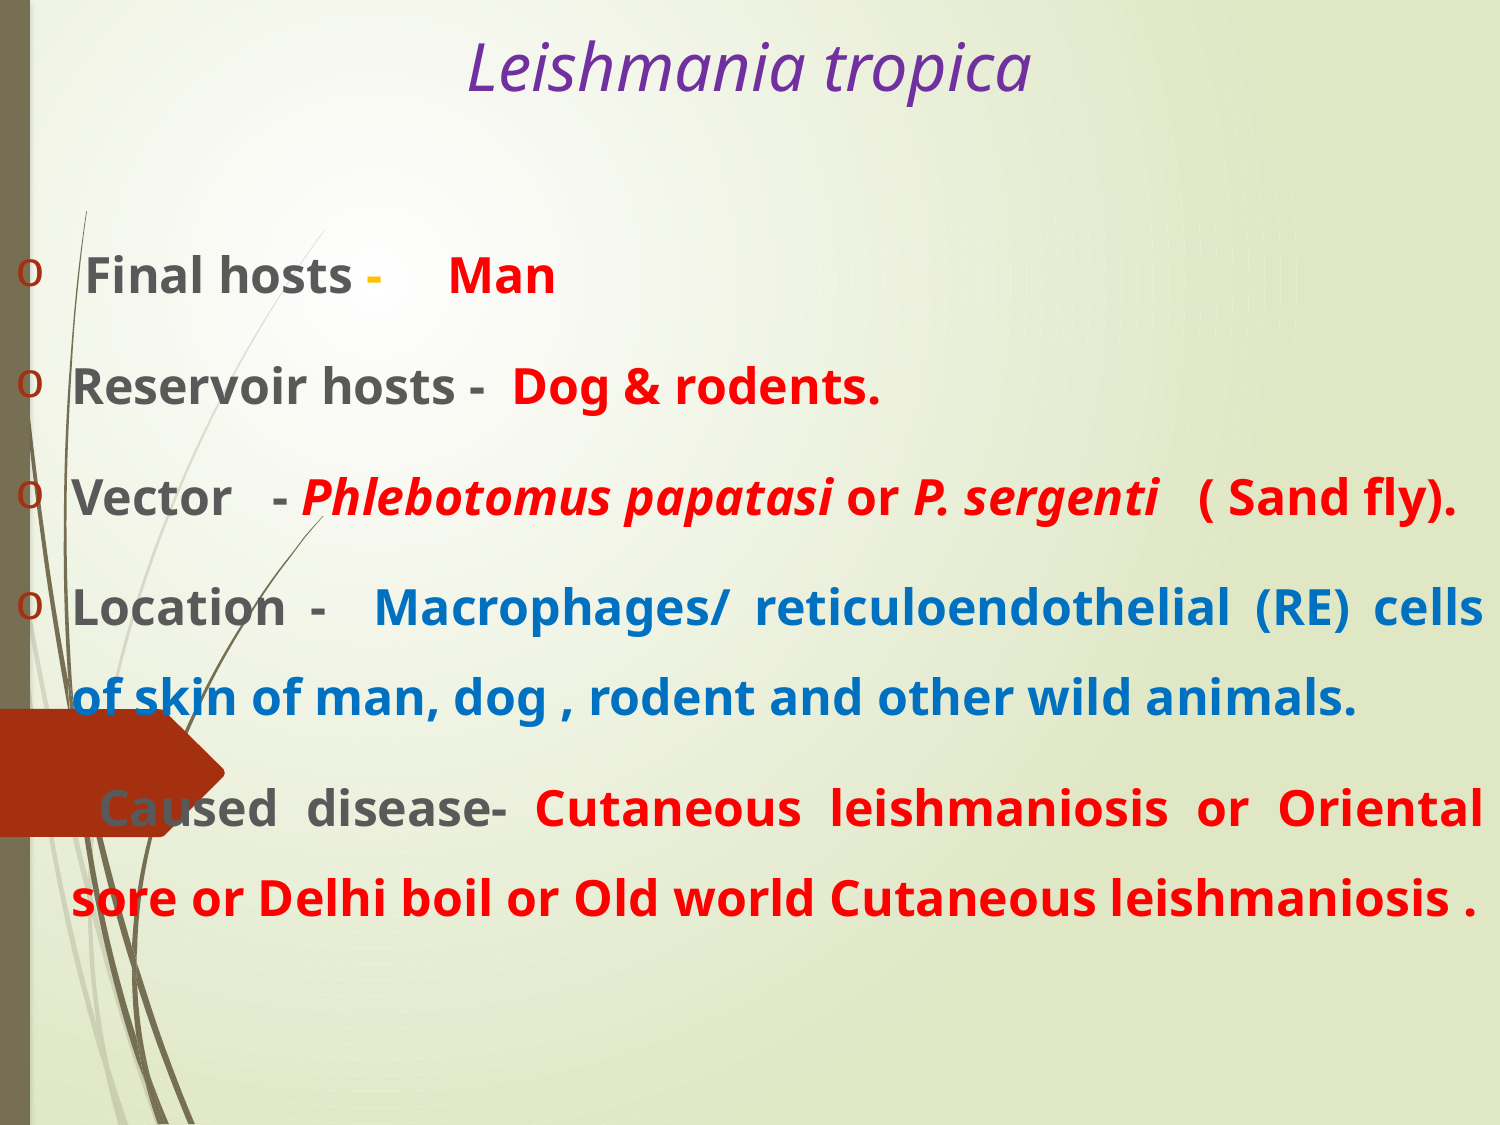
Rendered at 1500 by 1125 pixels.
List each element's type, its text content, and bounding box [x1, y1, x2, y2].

subtitle Final hosts - Man Reservoir hosts - Dog & rodents. Vector - Phlebotomus papatasi or P. sergenti ( Sand fly). Location - Macrophages/ reticuloendothelial (RE) cells of skin of man, dog , rodent and other wild animals. Caused disease- Cutaneous leishmaniosis or Oriental sore or Delhi boil or Old world Cutaneous leishmaniosis . [0, 125, 1500, 1125]
title Leishmania tropica [0, 0, 1500, 113]
